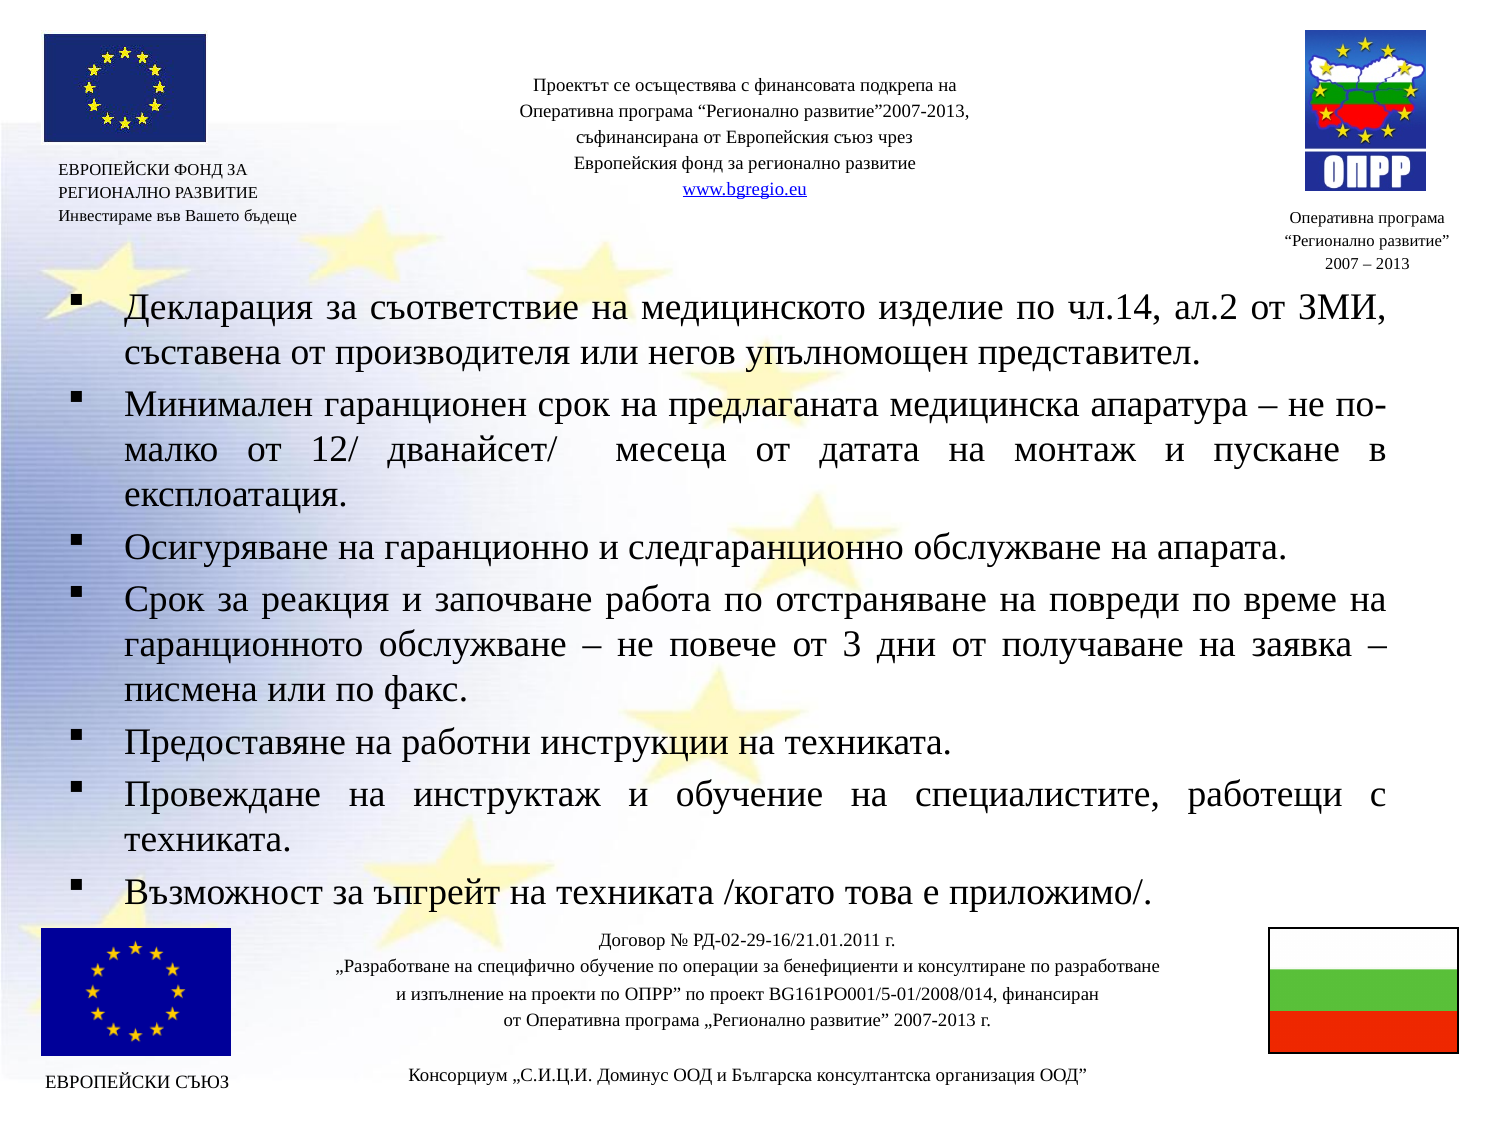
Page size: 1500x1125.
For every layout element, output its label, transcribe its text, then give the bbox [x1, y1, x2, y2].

picture [0, 0, 1500, 1125]
list Декларация за съответствие на медицинското изделие по чл.14, ал.2 от ЗМИ, съставена от производителя или негов упълномощен представител. Минимален гаранционен срок на предлаганата медицинска апаратура – не по-малко от 12/ дванайсет/ месеца от датата на монтаж и пускане в експлоатация. Осигуряване на гаранционно и следгаранционно обслужване на апарата. Срок за реакция и започване работа по отстраняване на повреди по време на гаранционното обслужване – не повече от 3 дни от получаване на заявка – писмена или по факс. Предоставяне на работни инструкции на техниката. Провеждане на инструктаж и обучение на специалистите, работещи с техниката. Възможност за ъпгрейт на техниката /когато това е приложимо/. [53, 274, 1404, 929]
